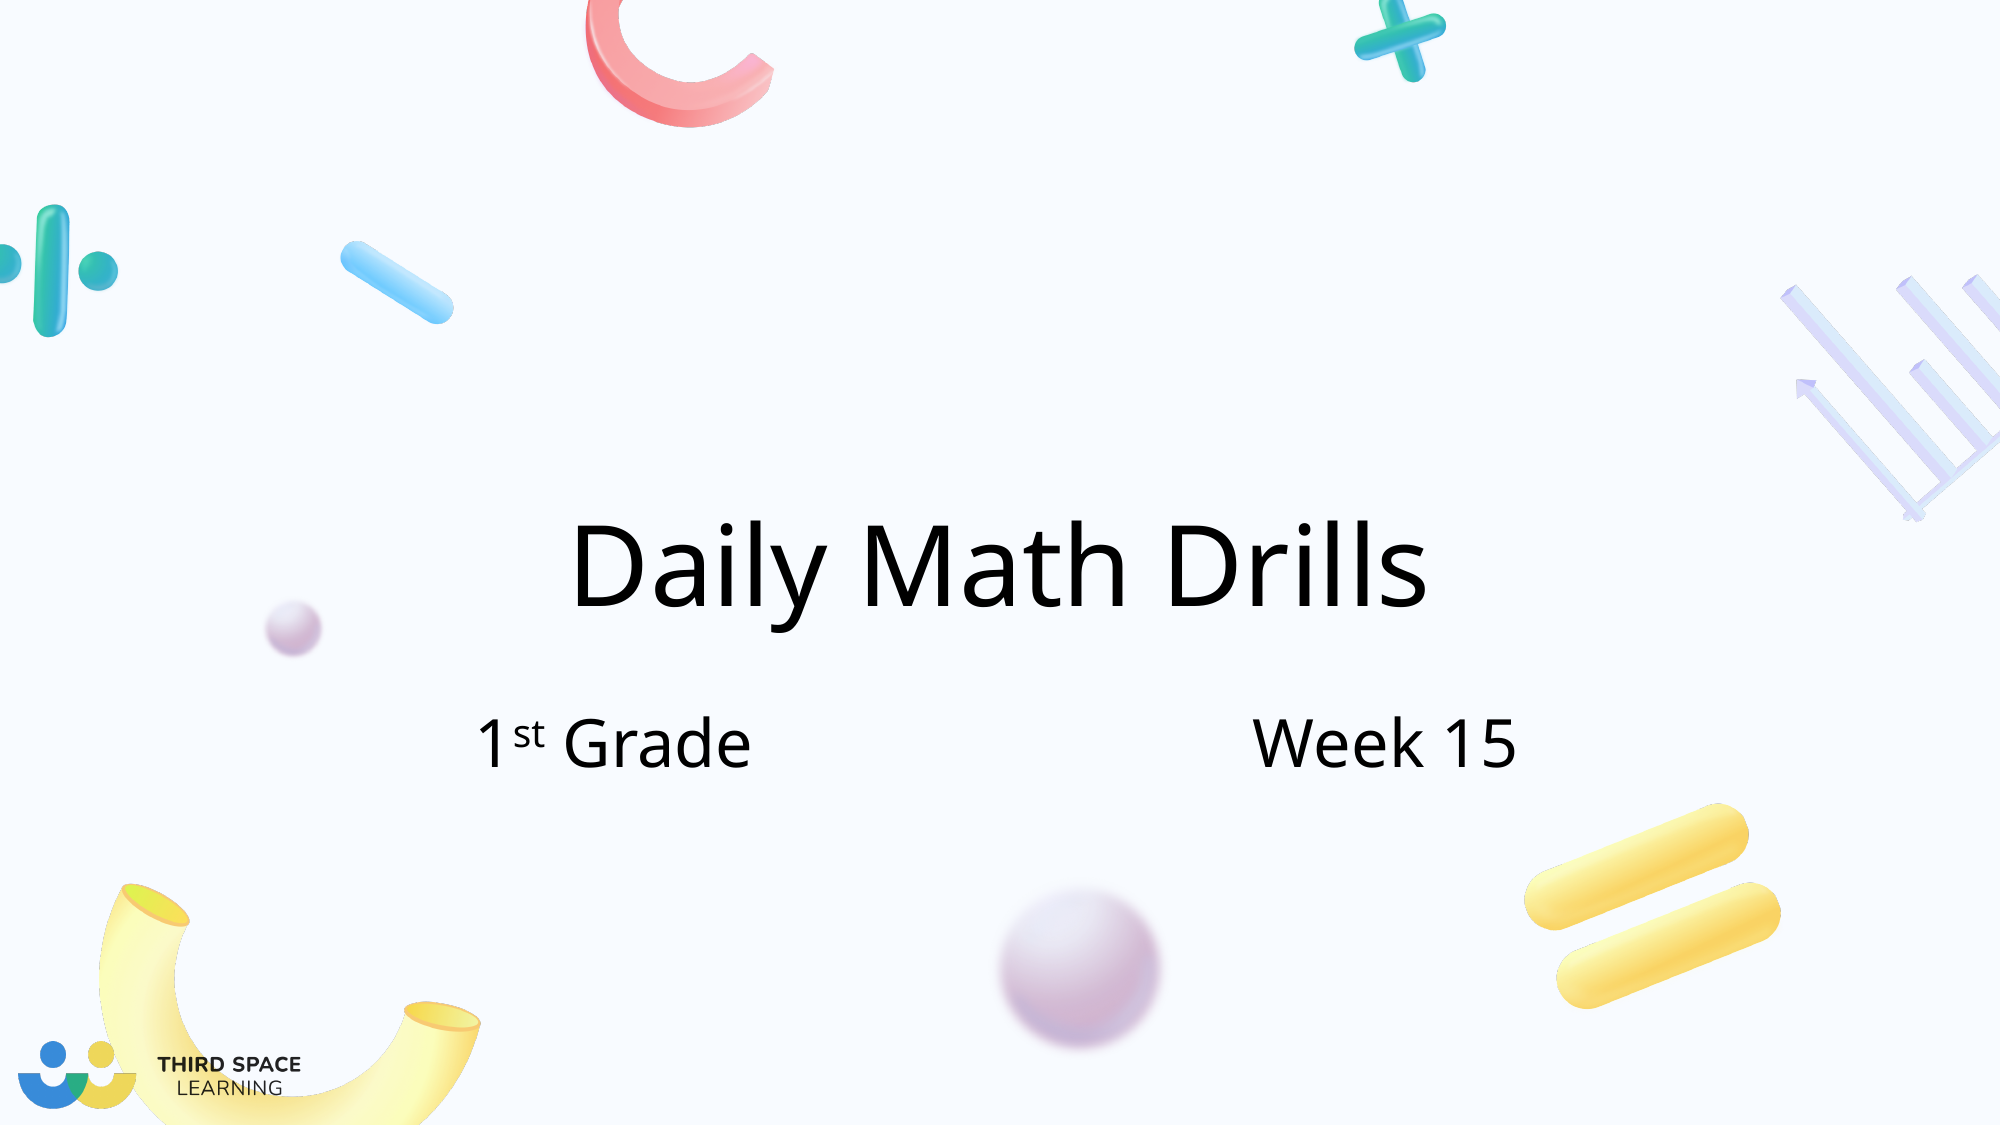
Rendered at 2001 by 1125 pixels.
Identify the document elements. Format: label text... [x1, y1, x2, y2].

list 1st Grade [308, 703, 920, 821]
picture [0, 0, 2000, 1125]
list Week 15 [1080, 703, 1692, 821]
